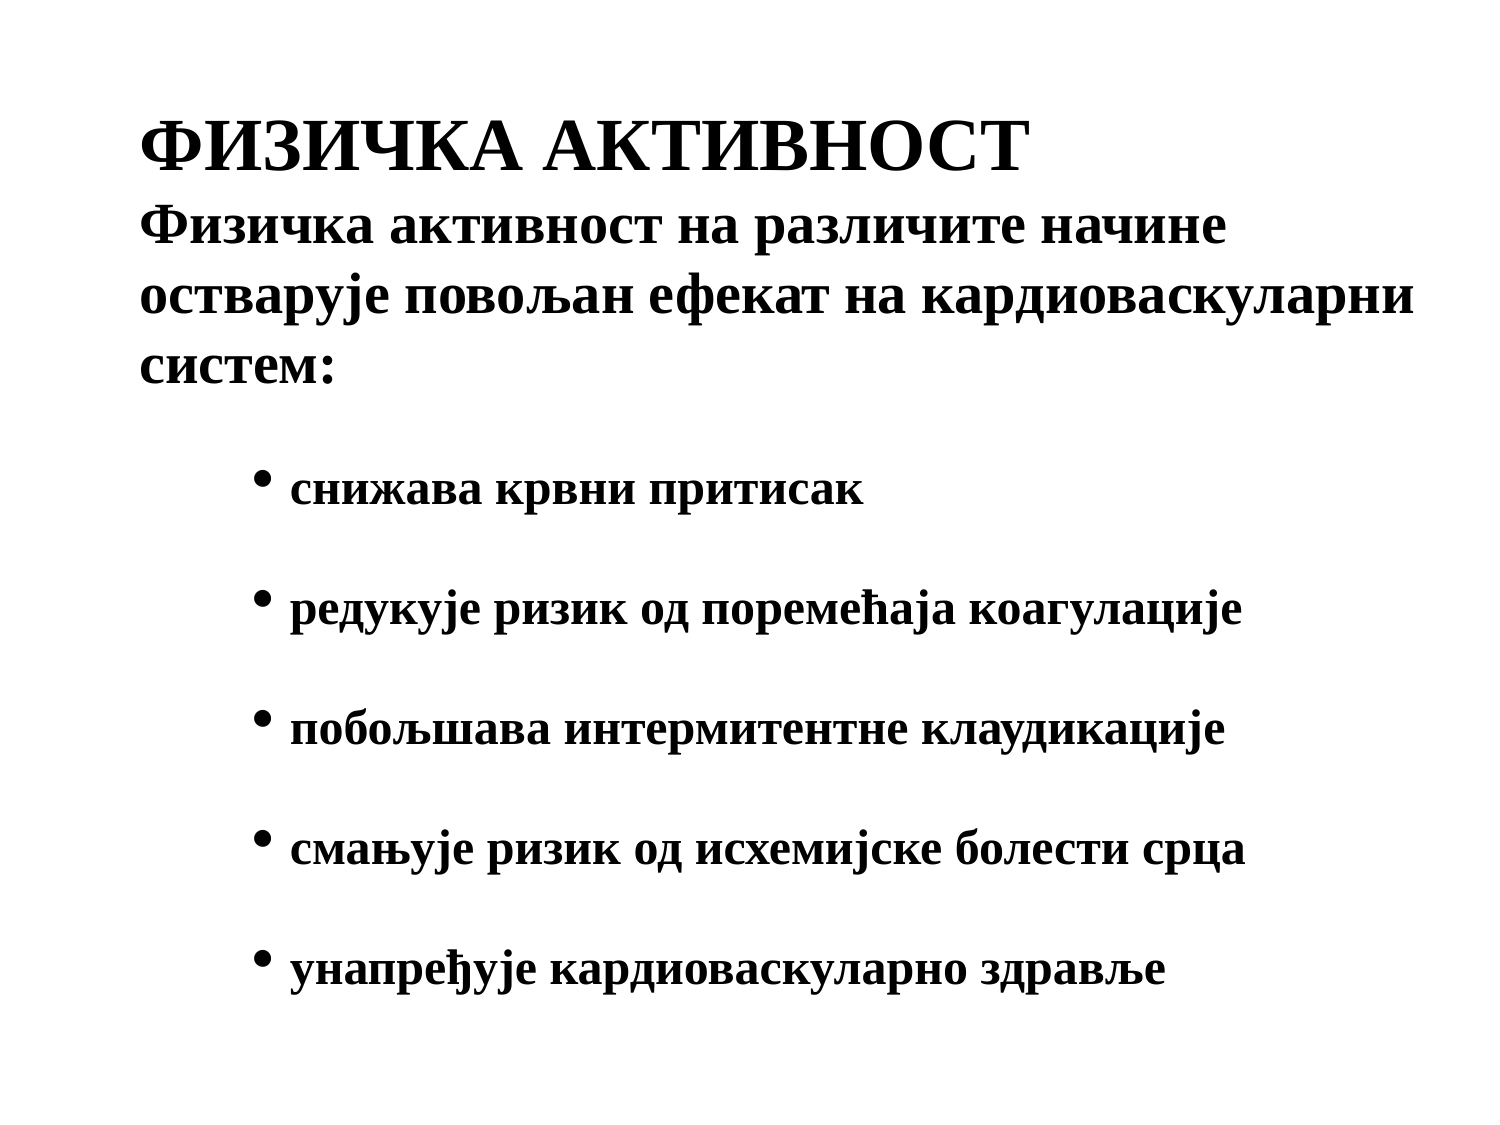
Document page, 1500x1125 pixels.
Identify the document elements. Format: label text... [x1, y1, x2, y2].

text_box ФИЗИЧКА АКТИВНОСТ Физичка активност на различите начине остварује повољан ефекат на кардиоваскуларни систем: снижава крвни притисак редукује ризик од поремећаја коагулације побољшава интермитентне клаудикације смањује ризик од исхемијске болести срца унапређује кардиоваскуларно здравље [125, 87, 1438, 1063]
